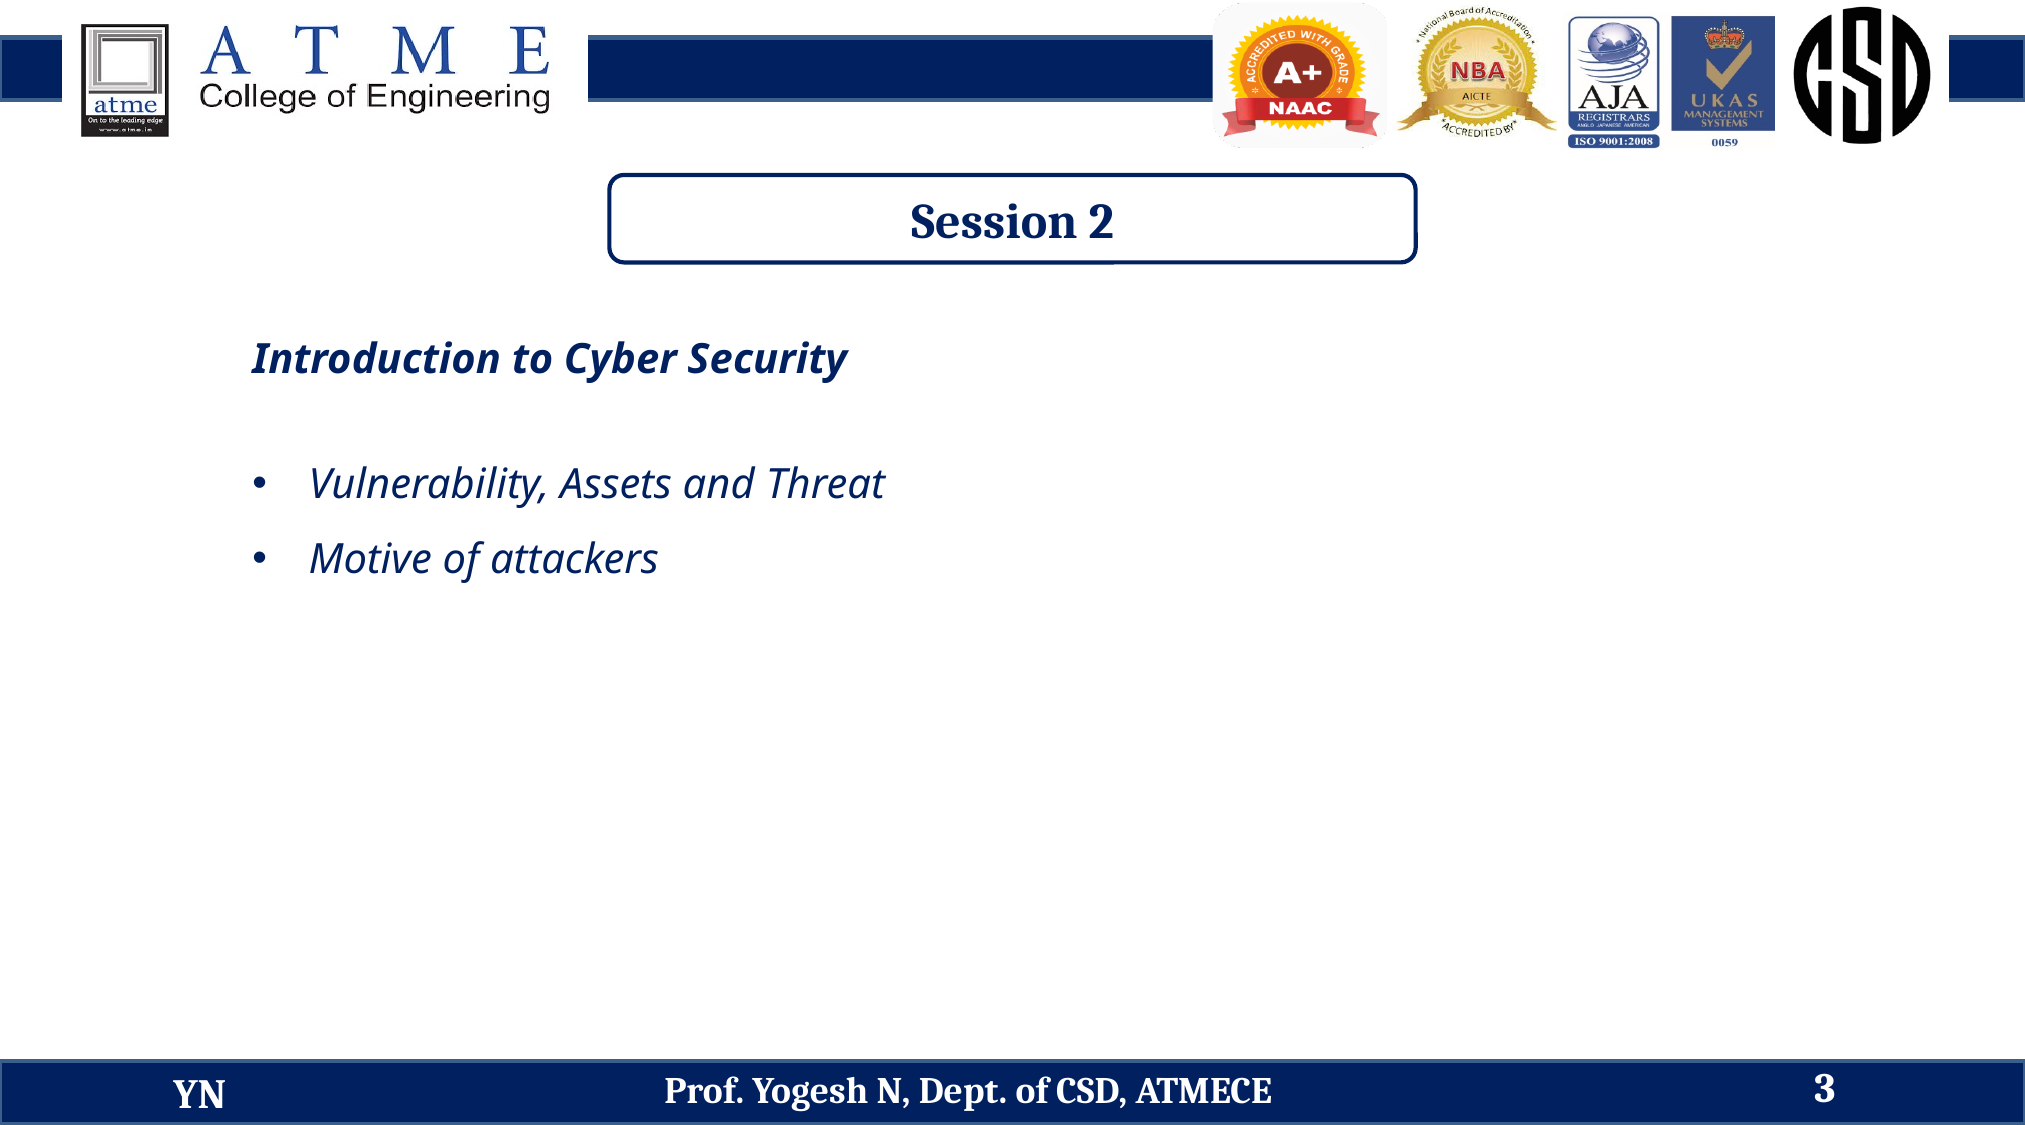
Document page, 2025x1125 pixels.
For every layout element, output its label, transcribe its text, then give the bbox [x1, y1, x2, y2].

picture [62, 0, 588, 157]
picture [1212, 0, 1949, 150]
text_box YN [0, 1059, 400, 1125]
text_box Session 2 [607, 172, 1418, 265]
text_box 3 [1625, 1053, 2025, 1119]
text_box Introduction to Cyber Security Vulnerability, Assets and Threat Motive of attackers [237, 324, 1650, 590]
text_box Prof. Yogesh N, Dept. of CSD, ATMECE [562, 1058, 1375, 1119]
